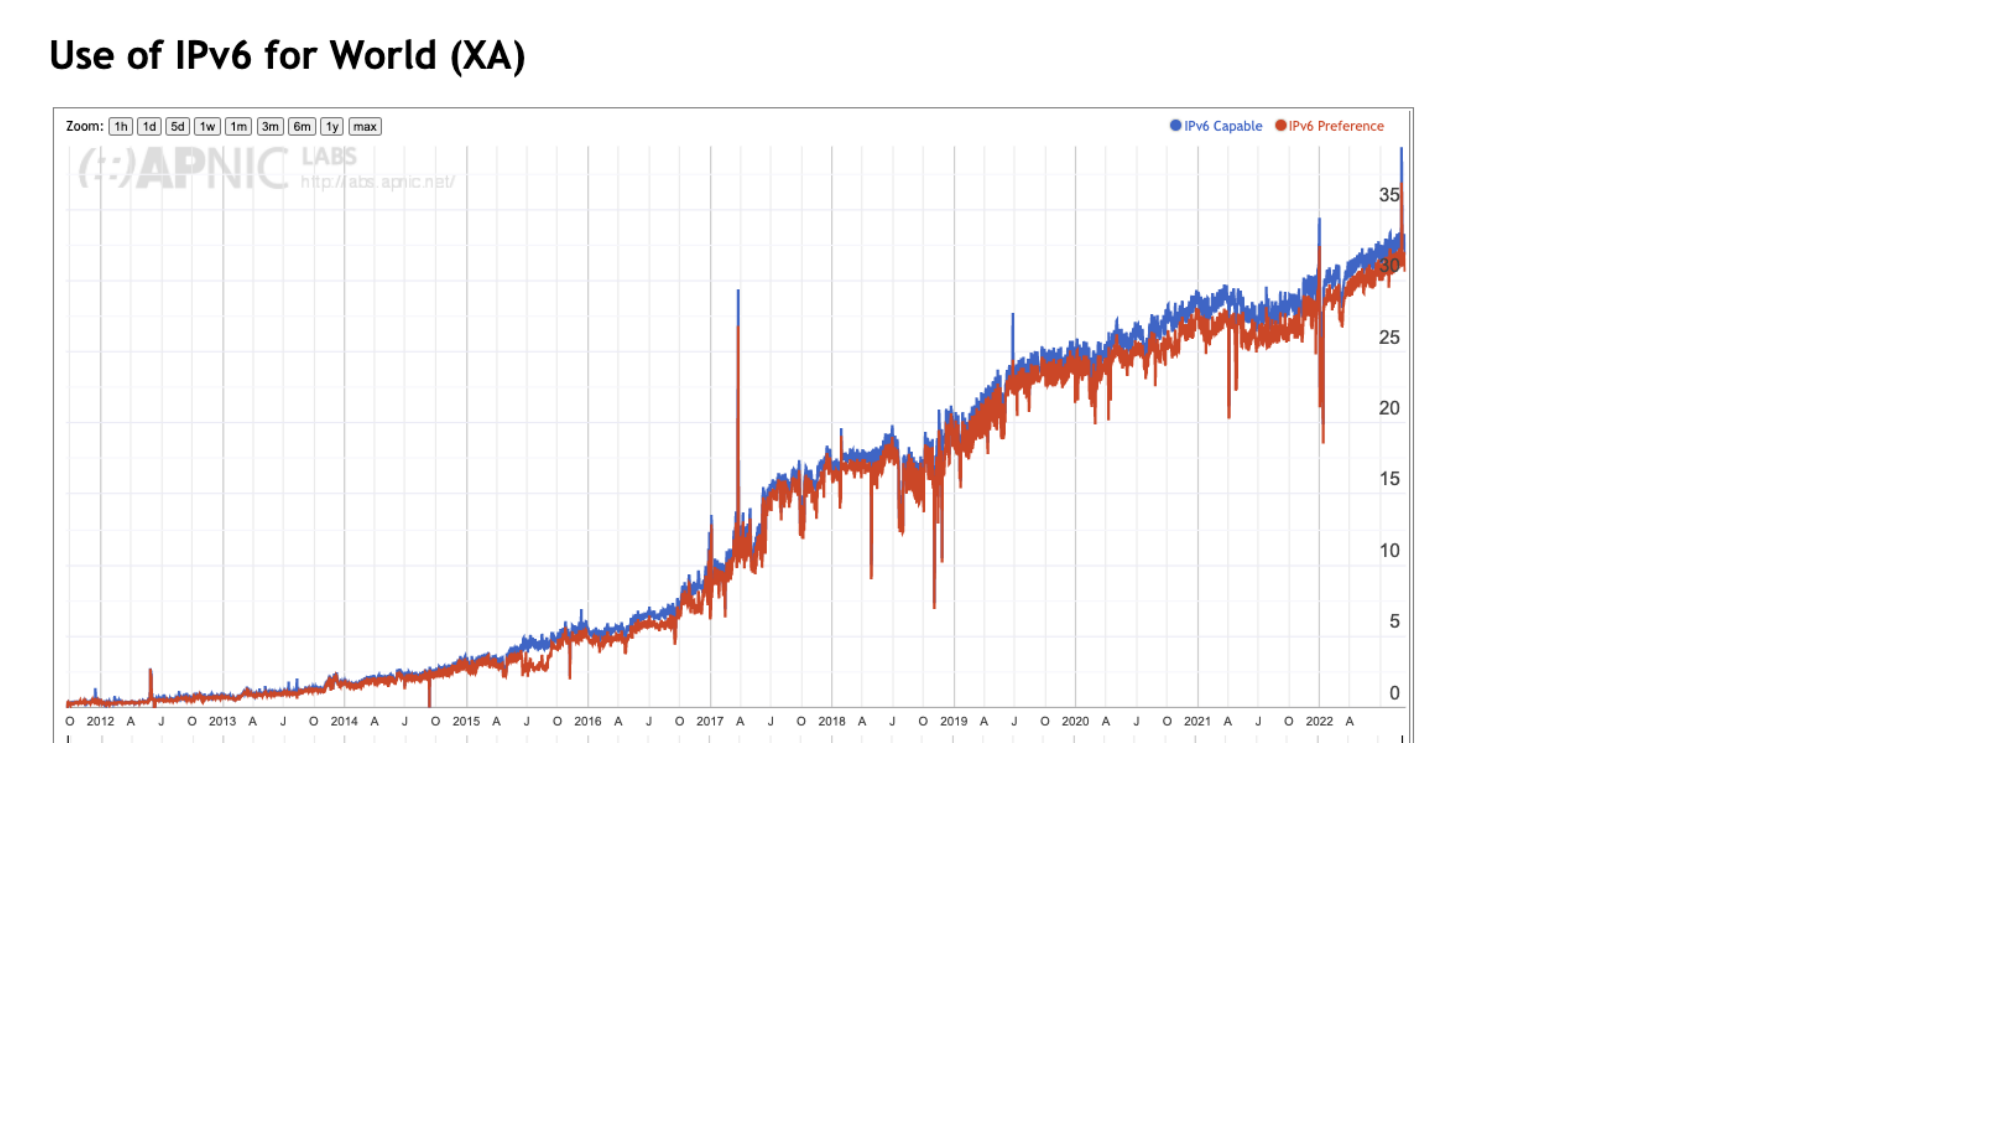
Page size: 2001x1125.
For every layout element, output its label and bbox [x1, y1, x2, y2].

list [43, 28, 1429, 743]
